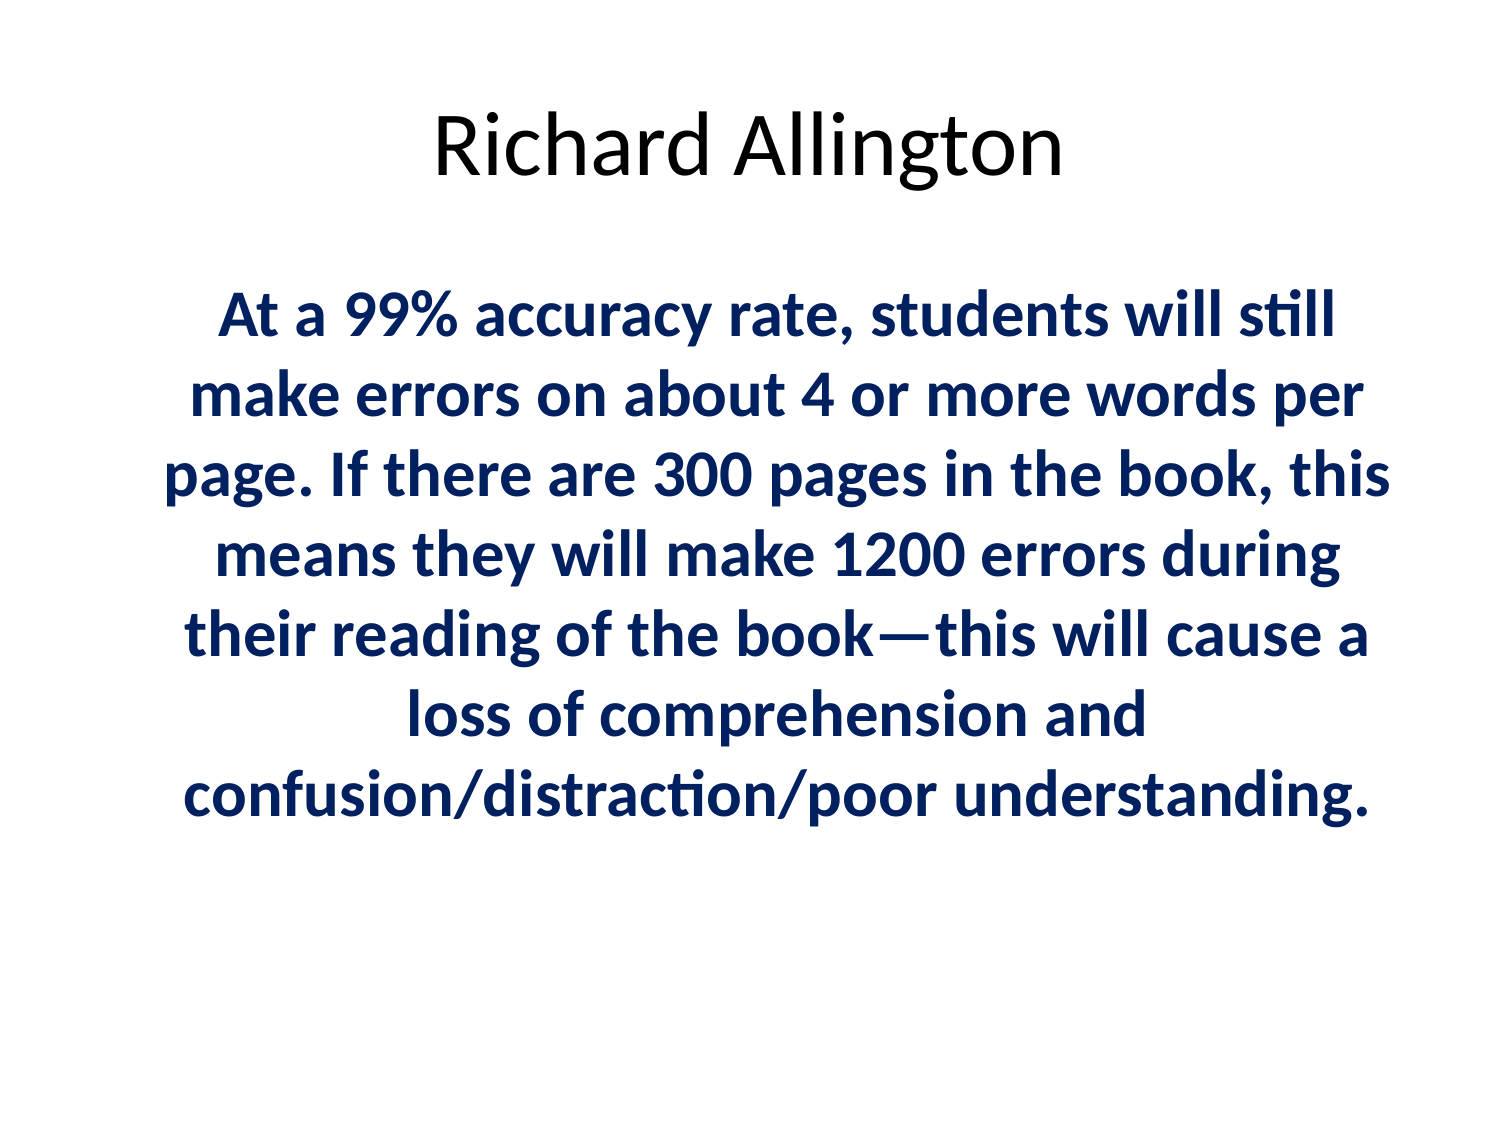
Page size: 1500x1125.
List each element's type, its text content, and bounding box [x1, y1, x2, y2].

list At a 99% accuracy rate, students will still make errors on about 4 or more words per page. If there are 300 pages in the book, this means they will make 1200 errors during their reading of the book—this will cause a loss of comprehension and confusion/distraction/poor understanding. [75, 262, 1425, 1005]
title Richard Allington [75, 45, 1425, 233]
